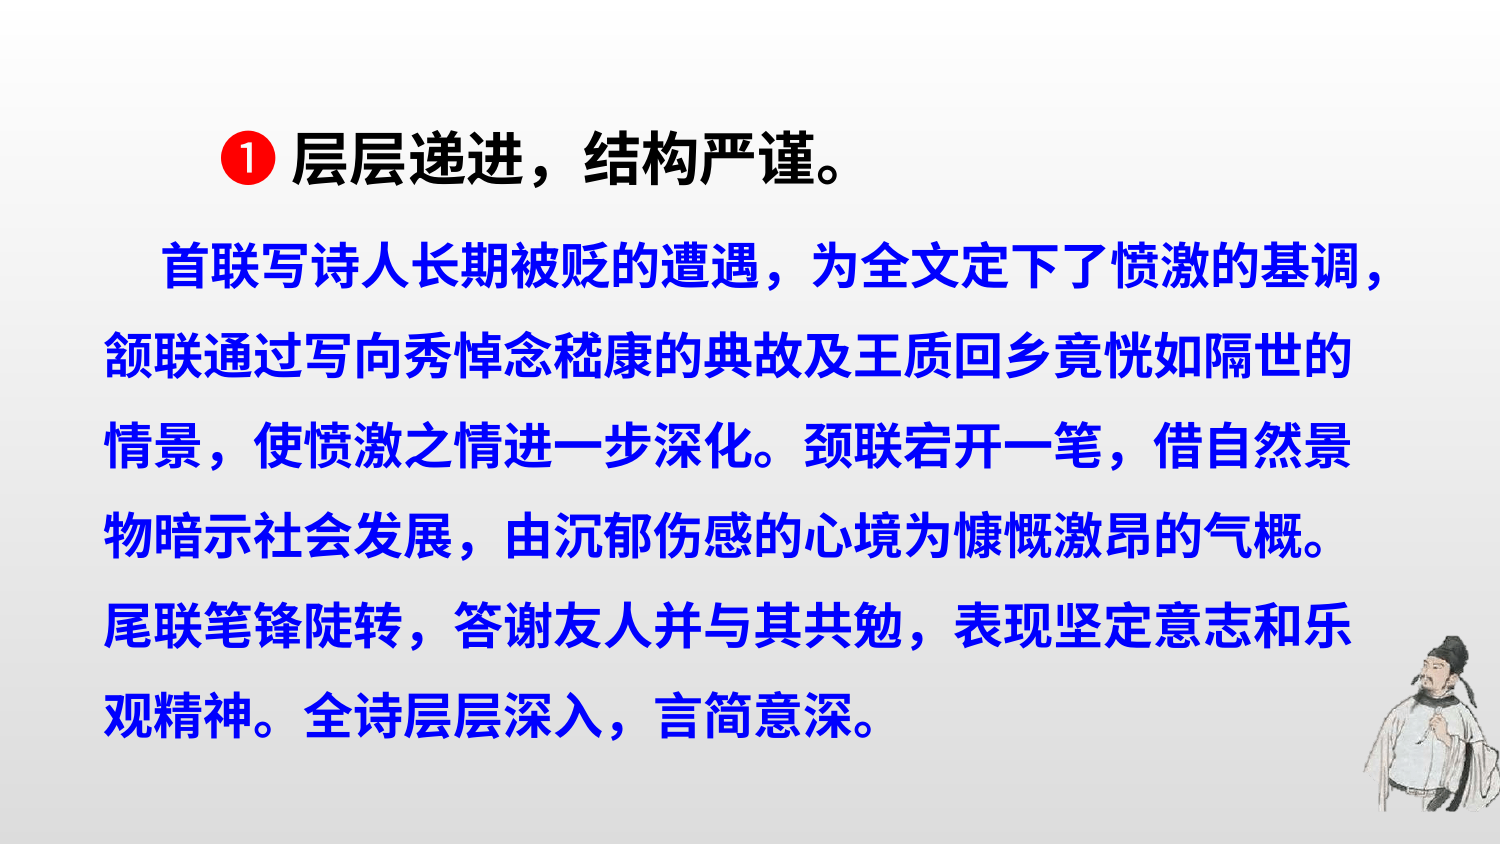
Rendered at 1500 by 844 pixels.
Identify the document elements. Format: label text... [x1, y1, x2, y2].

picture [1257, 628, 1500, 812]
text_box 首联写诗人长期被贬的遭遇，为全文定下了愤激的基调，颔联通过写向秀悼念嵇康的典故及王质回乡竟恍如隔世的情景，使愤激之情进一步深化。颈联宕开一笔，借自然景物暗示社会发展，由沉郁伤感的心境为慷慨激昂的气概。尾联笔锋陡转，答谢友人并与其共勉，表现坚定意志和乐观精神。全诗层层深入，言简意深。 [88, 197, 1412, 753]
text_box ❶层层递进，结构严谨。 [204, 114, 890, 197]
